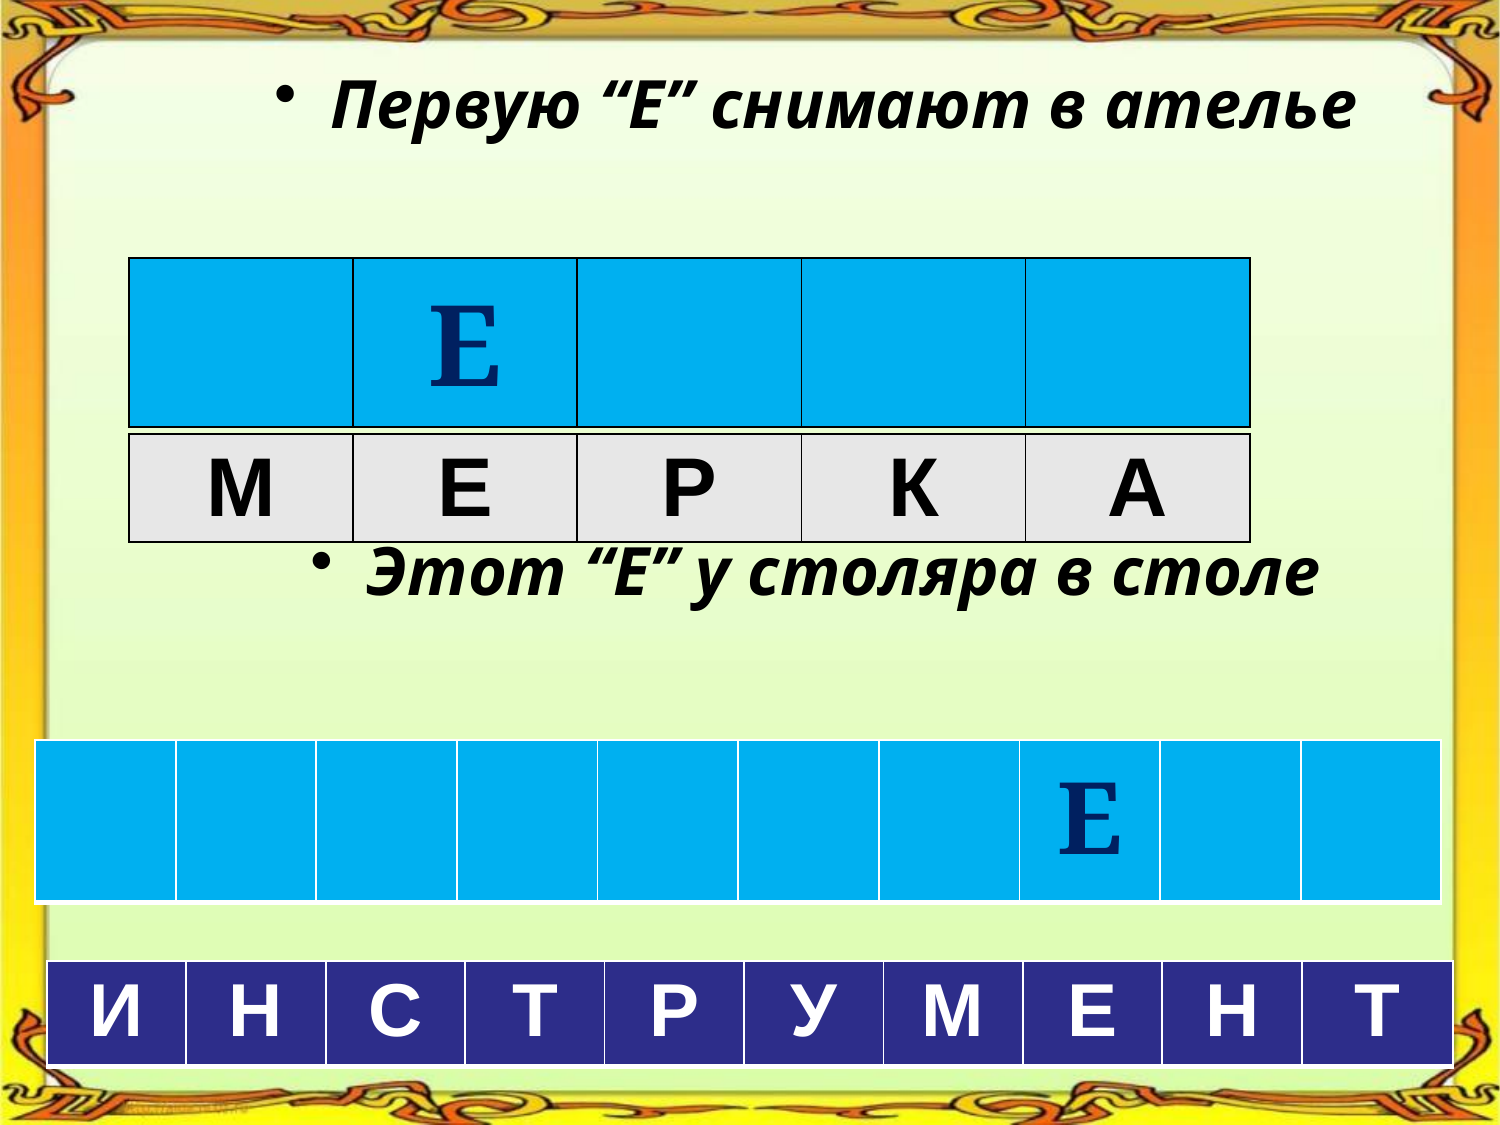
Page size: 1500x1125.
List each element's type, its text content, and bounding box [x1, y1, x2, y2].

table_header Е [354, 259, 576, 426]
table_header И [48, 962, 185, 1064]
table_header Е [354, 435, 576, 541]
table_header Н [1163, 962, 1301, 1064]
table_header Т [466, 962, 604, 1064]
table_header М [130, 435, 352, 541]
table_header У [745, 962, 883, 1064]
picture [0, 0, 1500, 1125]
table_header Н [187, 962, 325, 1064]
table_header К [802, 435, 1025, 541]
table_header Т [1303, 962, 1452, 1064]
table_header [598, 741, 737, 900]
table_header М [884, 962, 1022, 1064]
table_header [36, 741, 175, 900]
table_header С [327, 962, 464, 1064]
table_header Е [1024, 962, 1161, 1064]
table_header Р [578, 435, 801, 541]
table_header [1026, 259, 1249, 426]
list Первую “Е” снимают в ателье Этот “Е” у столяра в столе [150, 54, 1500, 1055]
table_header Е [1020, 741, 1159, 900]
table_header [880, 741, 1019, 900]
table_header Р [605, 962, 743, 1064]
table_header [177, 741, 315, 900]
table_header [458, 741, 597, 900]
table_header [1302, 741, 1440, 900]
table_header А [1026, 435, 1249, 541]
table_header [739, 741, 878, 900]
table_header [317, 741, 456, 900]
table_header [130, 259, 352, 426]
table_header [578, 259, 801, 426]
table_header [802, 259, 1025, 426]
table_header [1161, 741, 1300, 900]
